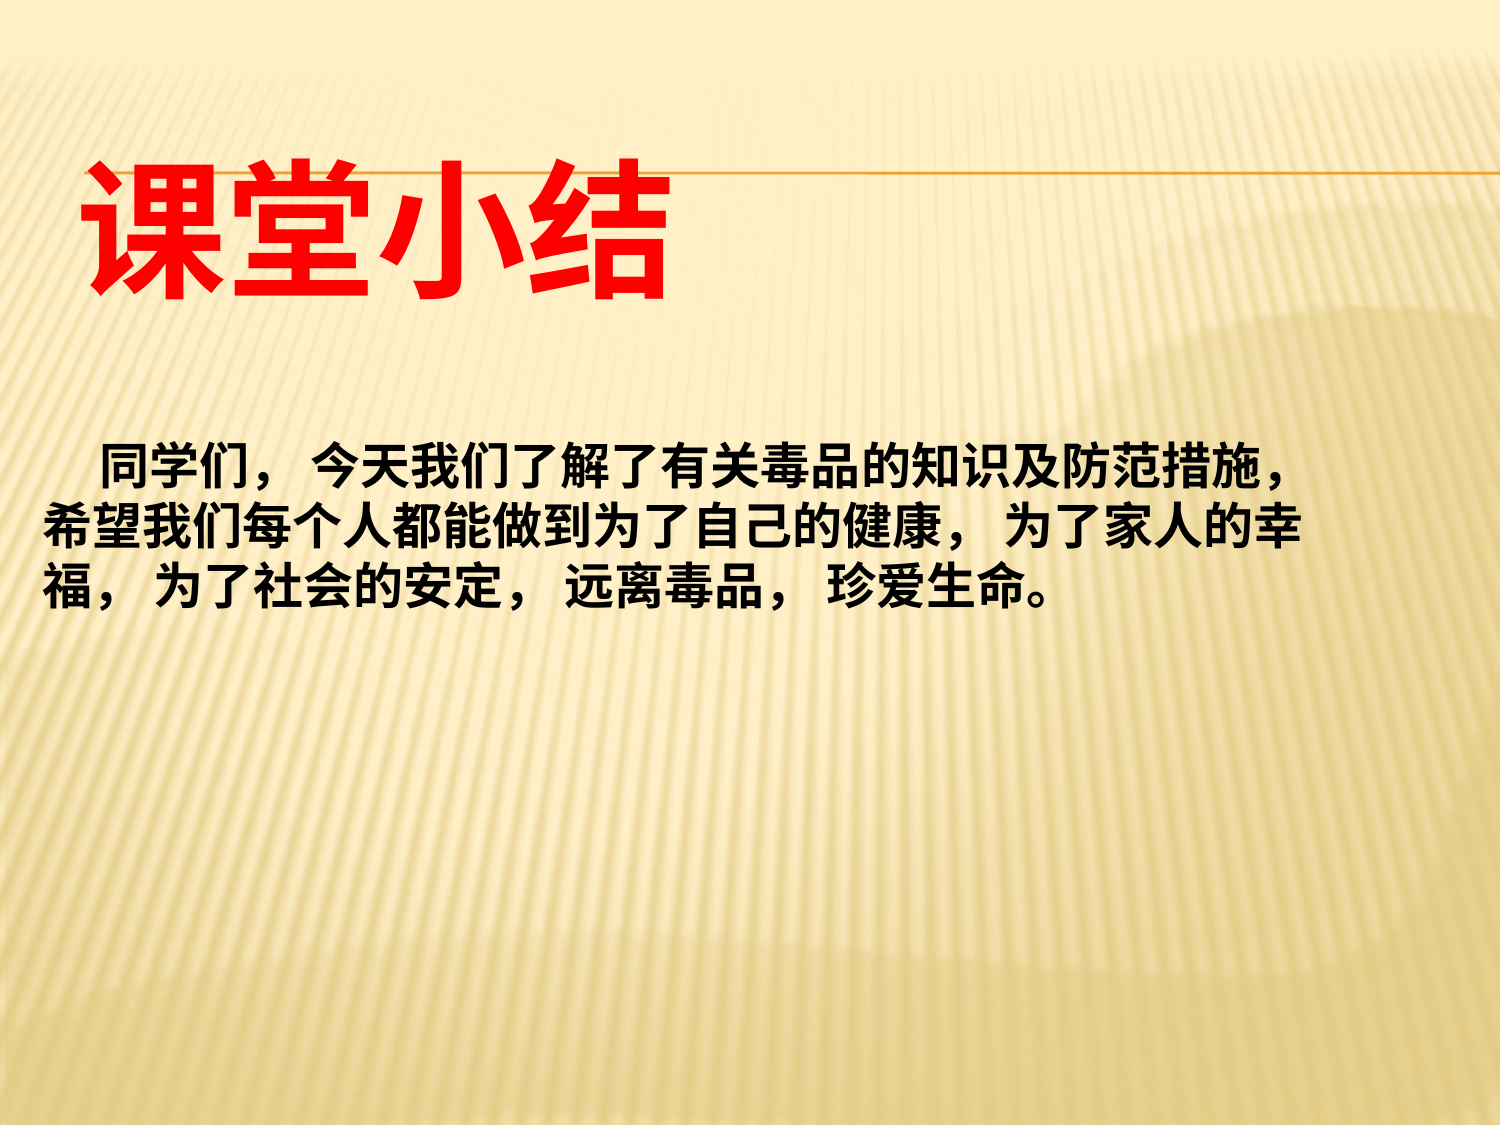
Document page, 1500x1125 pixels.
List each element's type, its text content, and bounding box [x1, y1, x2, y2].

text_box 同学们， 今天我们了解了有关毒品的知识及防范措施， 希望我们每个人都能做到为了自己的健康， 为了家人的幸福， 为了社会的安定， 远离毒品， 珍爱生命。 [27, 427, 1358, 623]
text_box 课堂小结 [61, 129, 692, 324]
